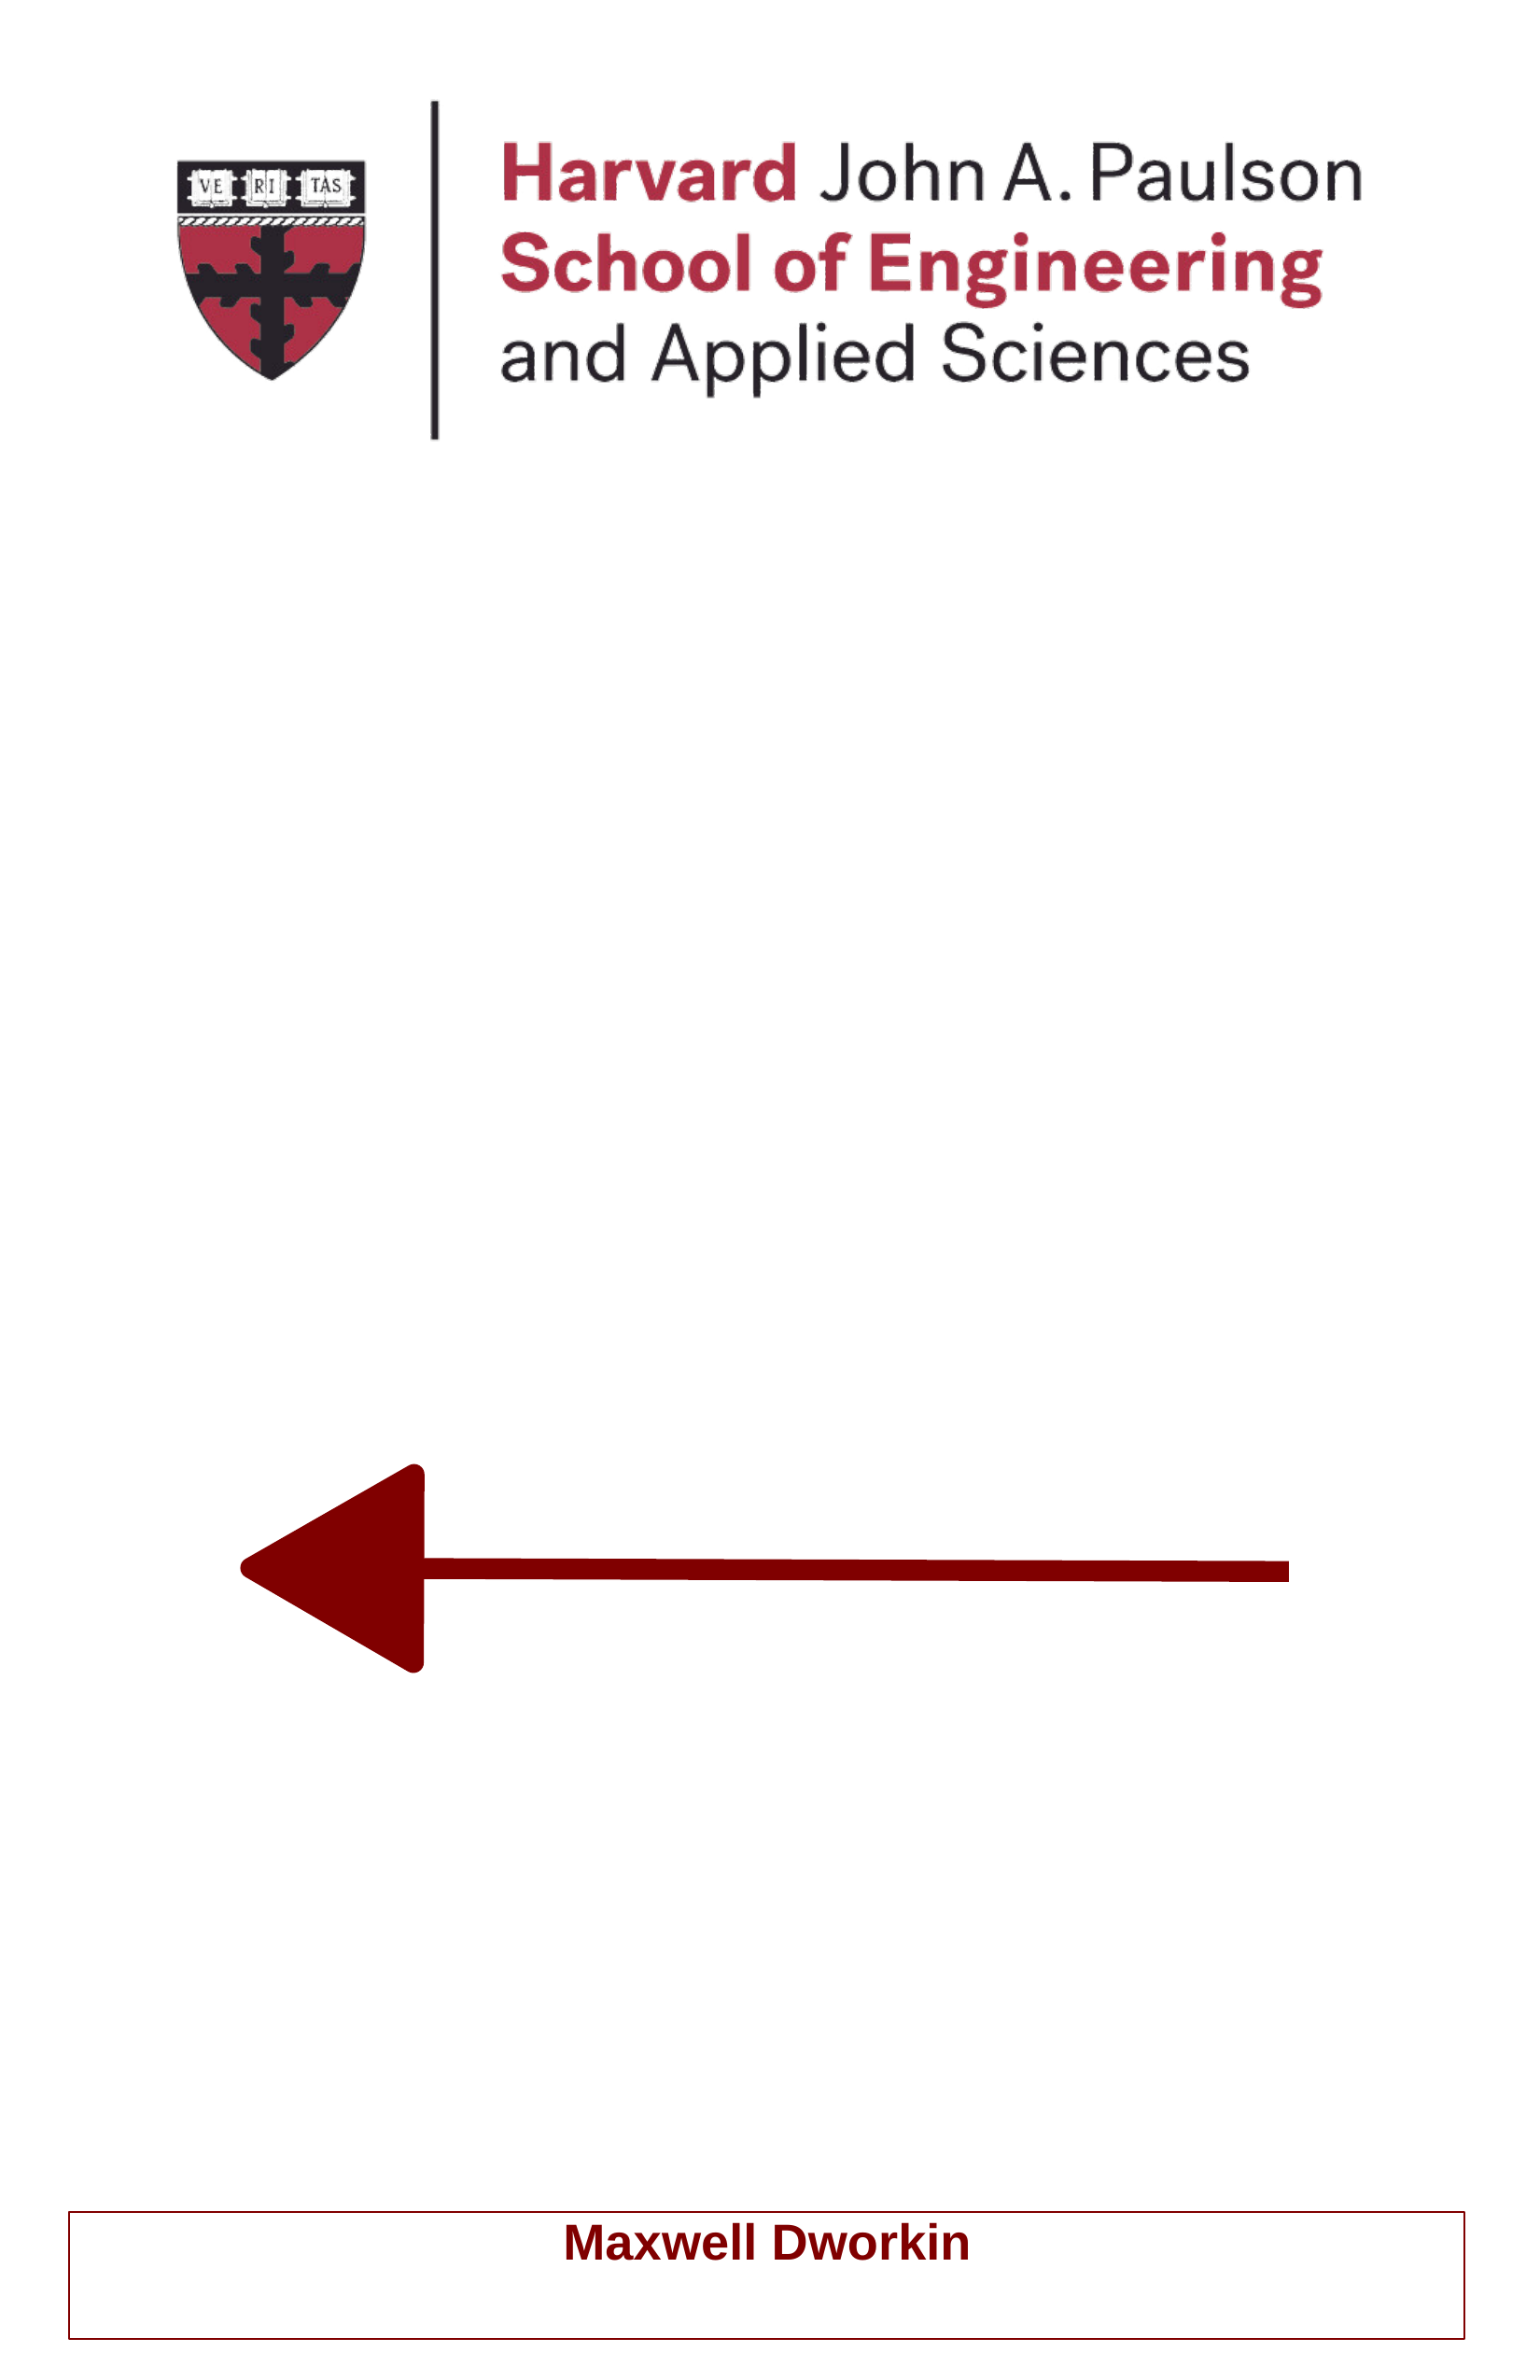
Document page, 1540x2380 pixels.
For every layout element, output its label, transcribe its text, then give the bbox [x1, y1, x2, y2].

text_box [250, 1474, 414, 1663]
footer Maxwell Dworkin [561, 2212, 973, 2380]
text_box [65, 52, 1466, 497]
